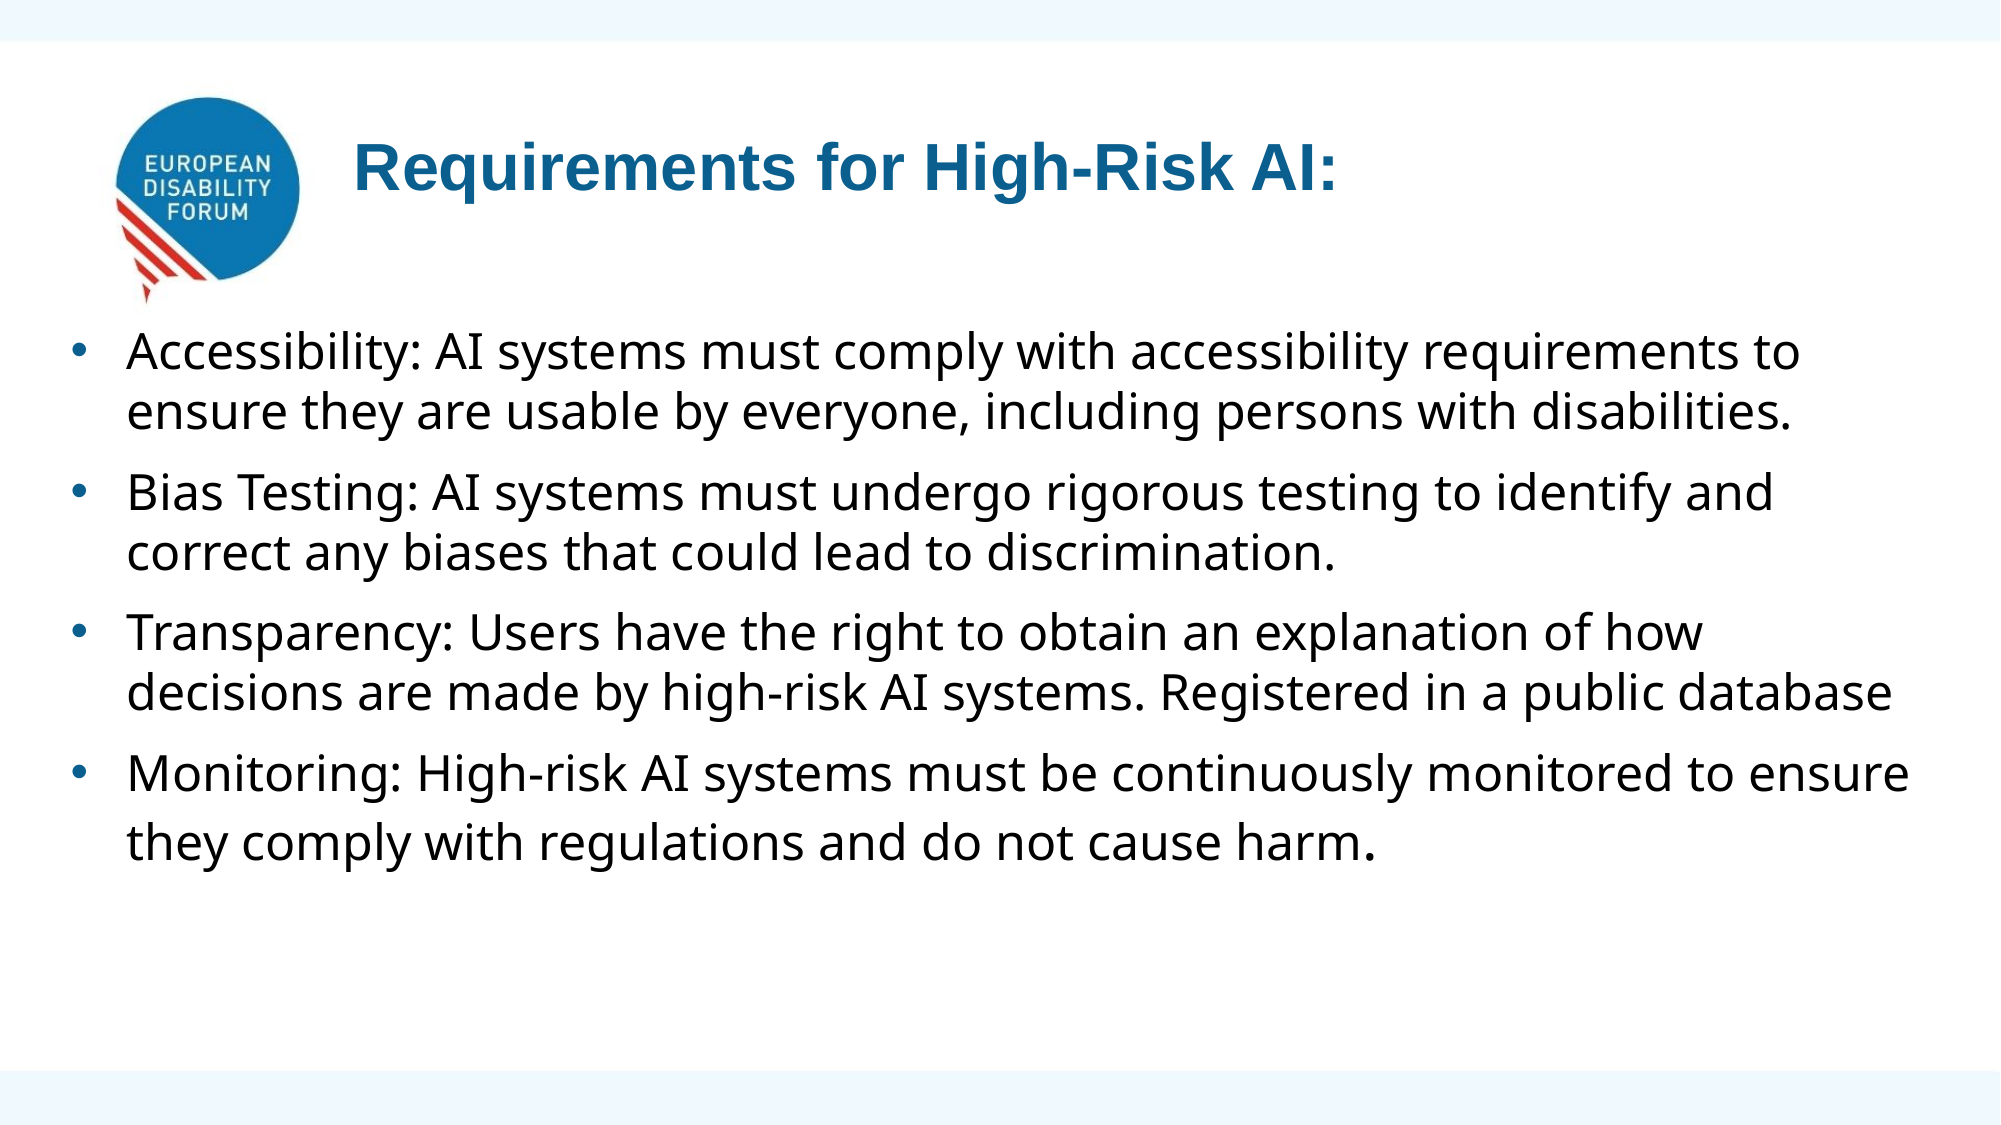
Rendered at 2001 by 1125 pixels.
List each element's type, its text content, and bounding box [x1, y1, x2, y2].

list Accessibility: AI systems must comply with accessibility requirements to ensure they are usable by everyone, including persons with disabilities. Bias Testing: AI systems must undergo rigorous testing to identify and correct any biases that could lead to discrimination. Transparency: Users have the right to obtain an explanation of how decisions are made by high-risk AI systems. Registered in a public database Monitoring: High-risk AI systems must be continuously monitored to ensure they comply with regulations and do not cause harm. [55, 311, 1945, 984]
title Requirements for High-Risk AI: [338, 116, 1901, 225]
picture [0, 0, 2000, 1125]
